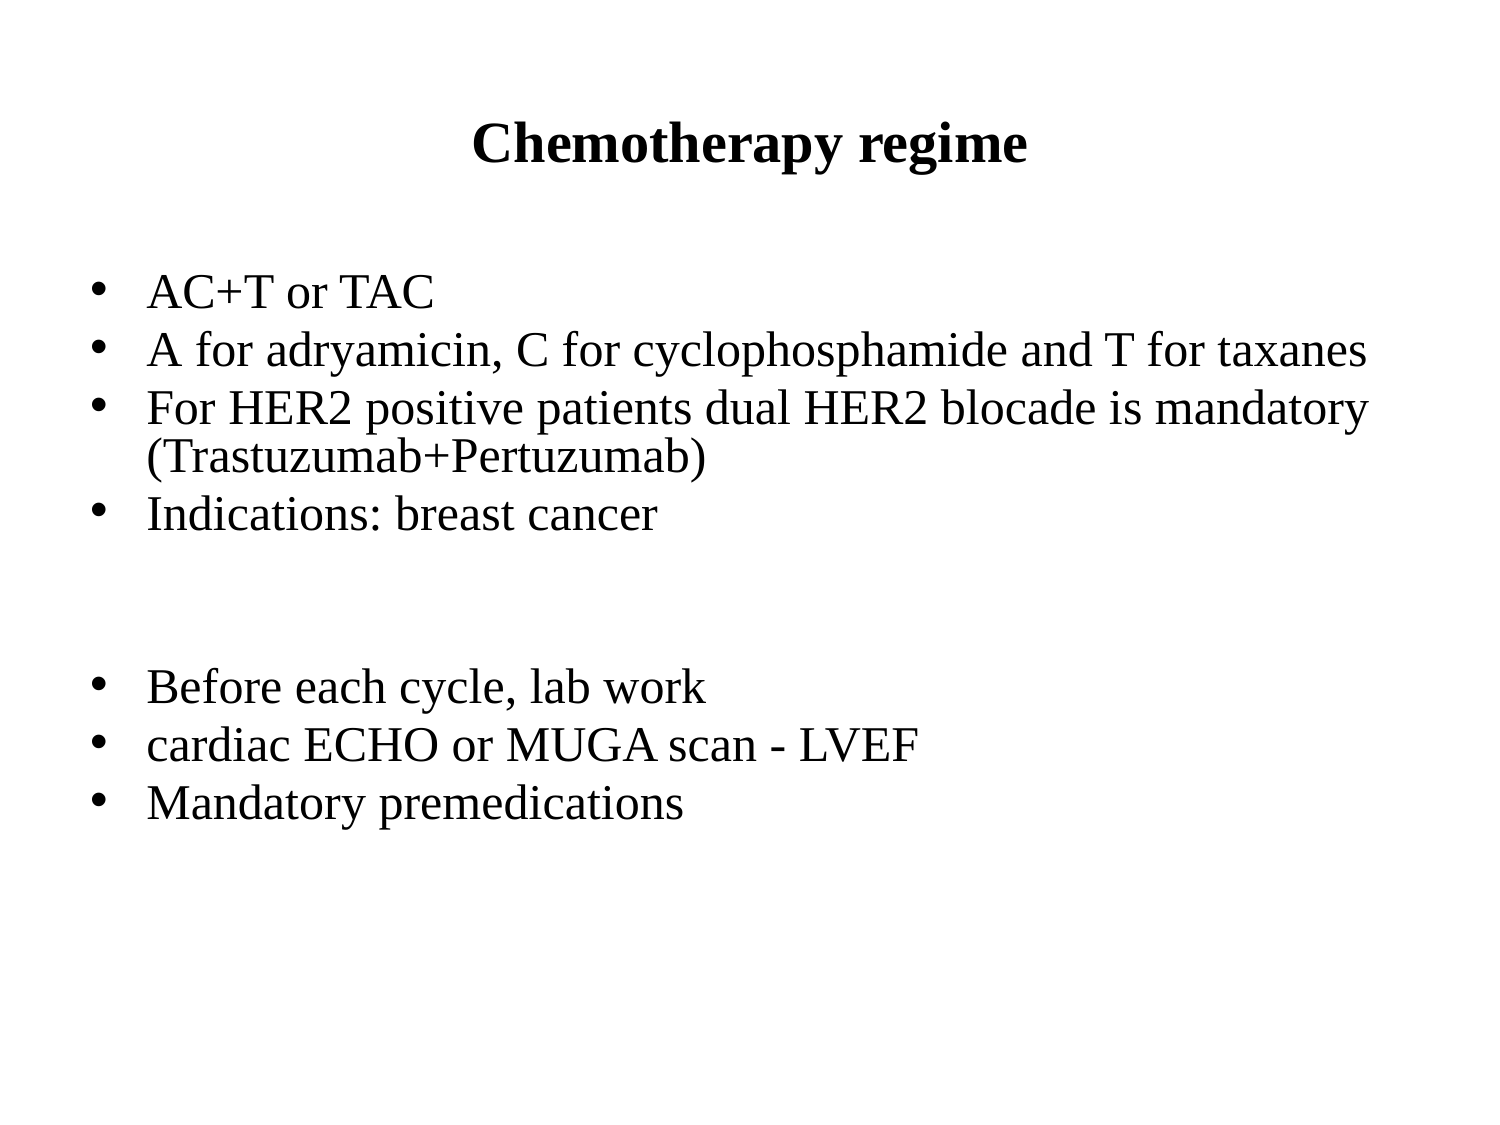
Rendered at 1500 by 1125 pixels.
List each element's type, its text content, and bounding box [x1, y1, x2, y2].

list AC+T or TAC А for adryamicin, C for cyclophosphamide and T for taxanes For HER2 positive patients dual HER2 blocade is mandatory (Trastuzumab+Pertuzumab) Indications: breast cancer Before each cycle, lab work cardiac ECHO or MUGA scan - LVEF Mandatory premedications [75, 262, 1425, 1005]
title Chemotherapy regime [75, 45, 1425, 233]
